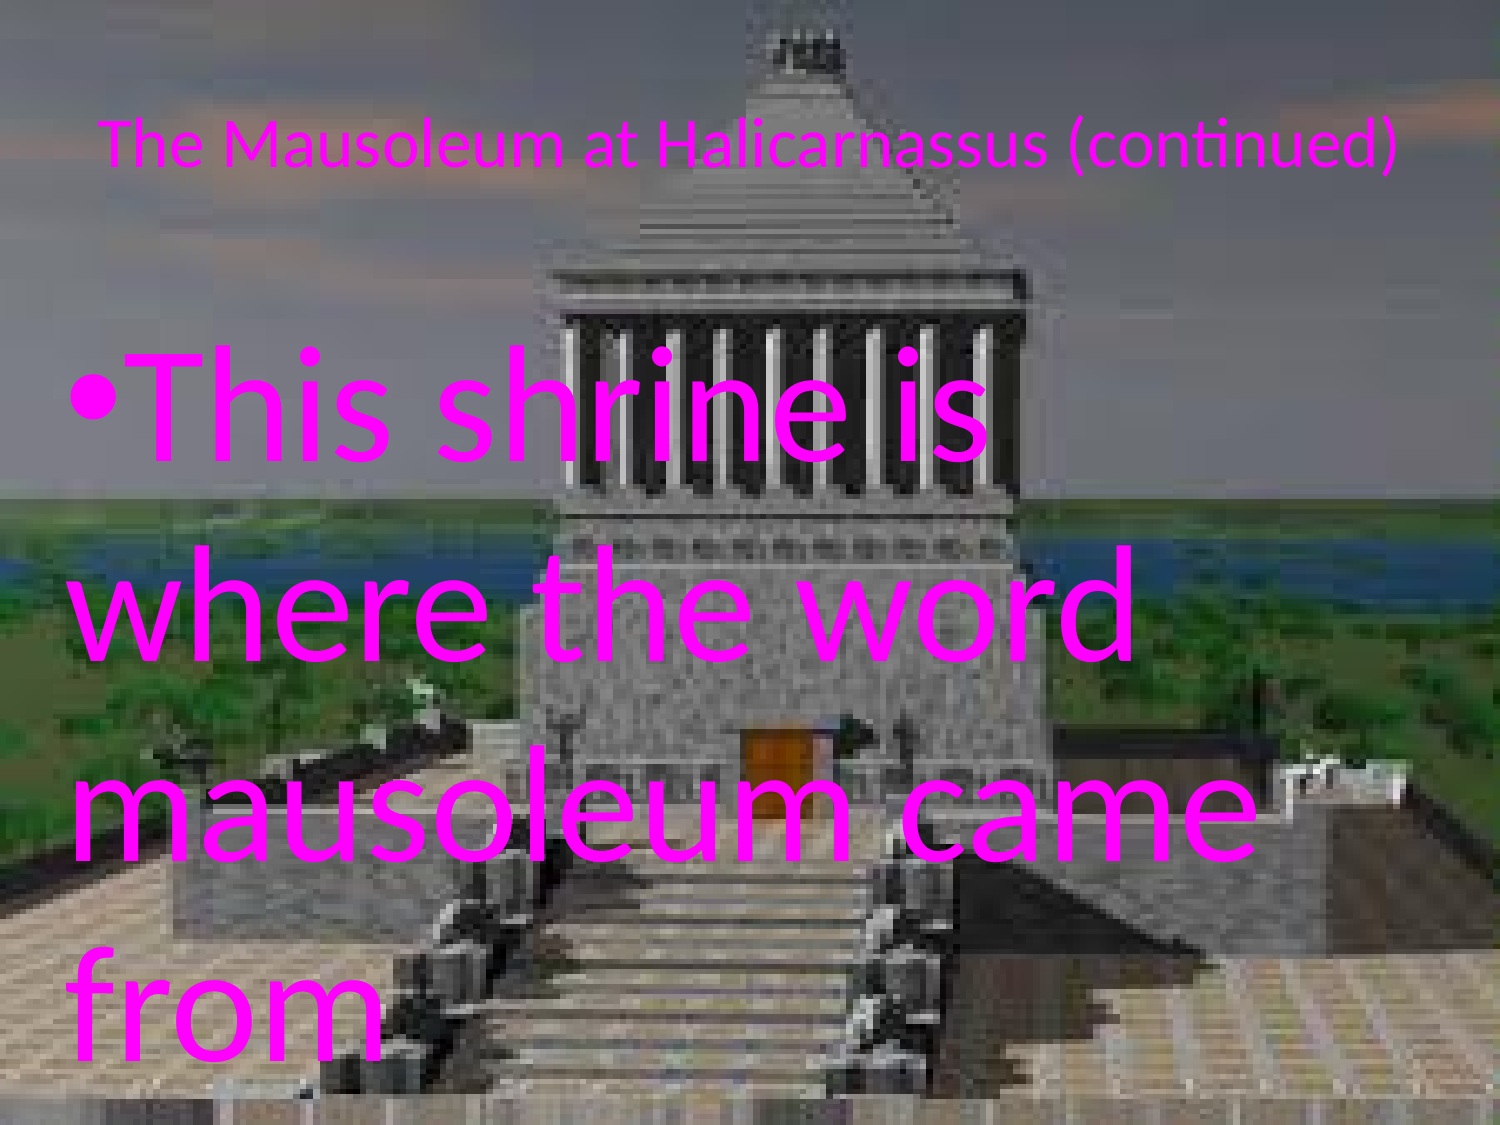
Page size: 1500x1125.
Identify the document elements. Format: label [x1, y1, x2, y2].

list [0, 0, 1500, 1125]
